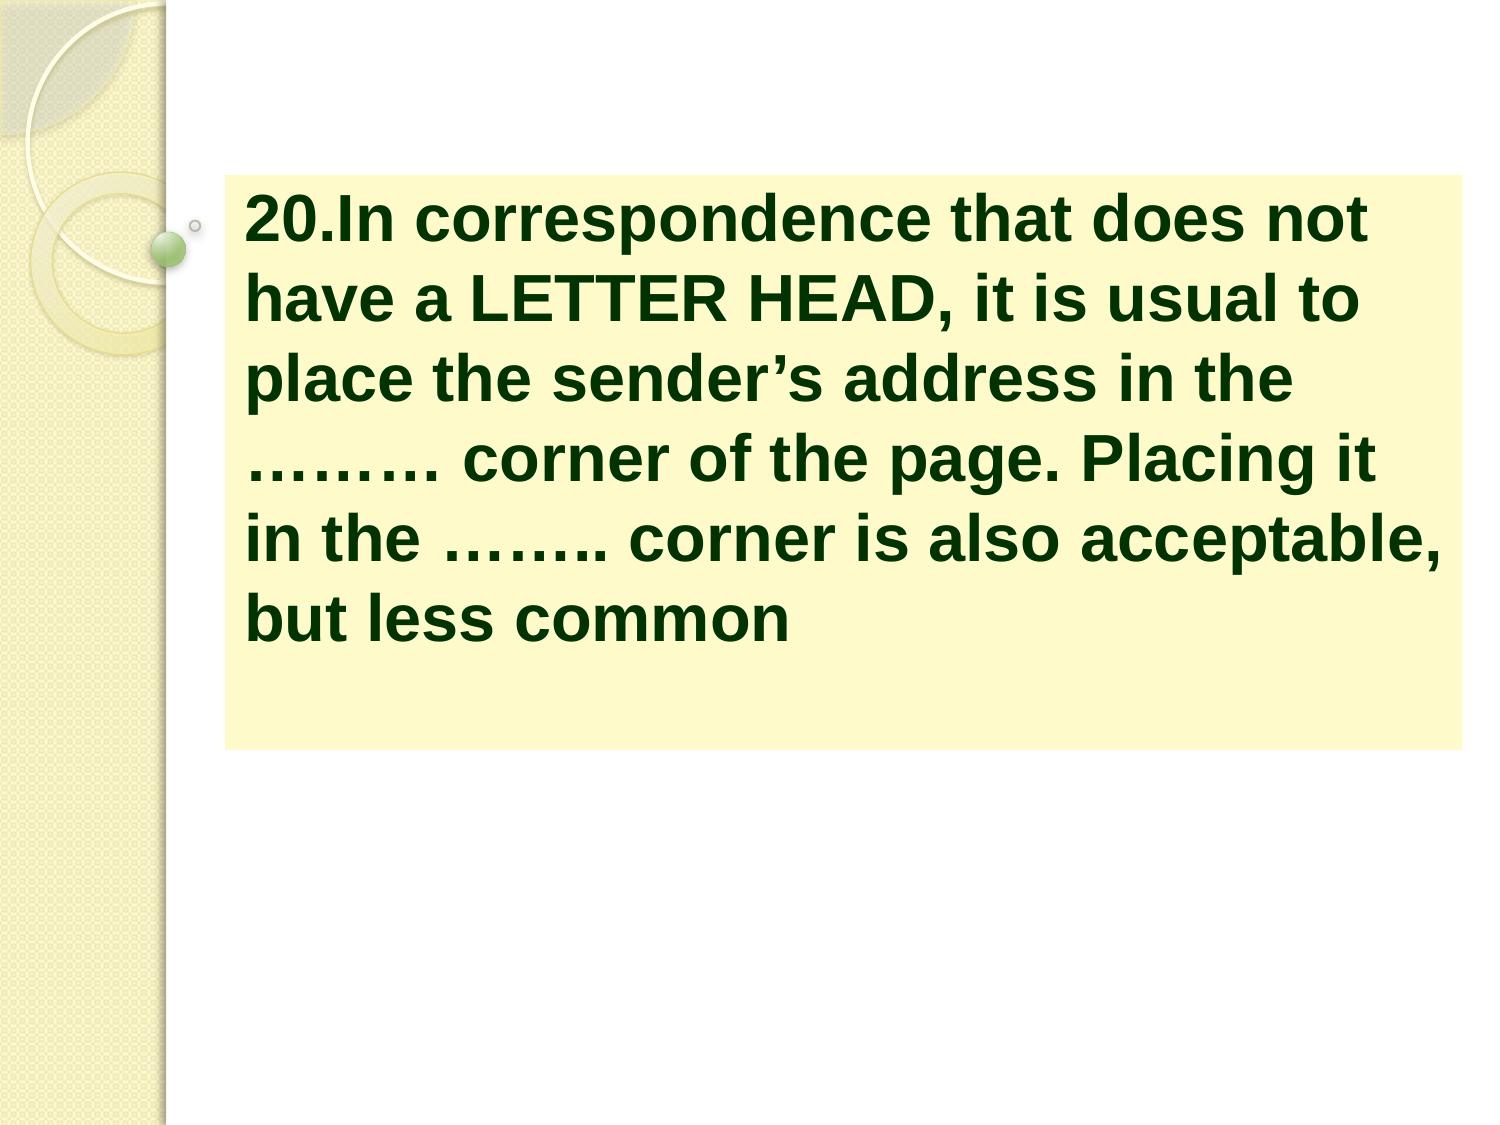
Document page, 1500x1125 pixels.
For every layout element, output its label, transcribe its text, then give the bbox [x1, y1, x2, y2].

subtitle 20.In correspondence that does not have a LETTER HEAD, it is usual to place the sender’s address in the ……… corner of the page. Placing it in the …….. corner is also acceptable, but less common [225, 174, 1463, 750]
